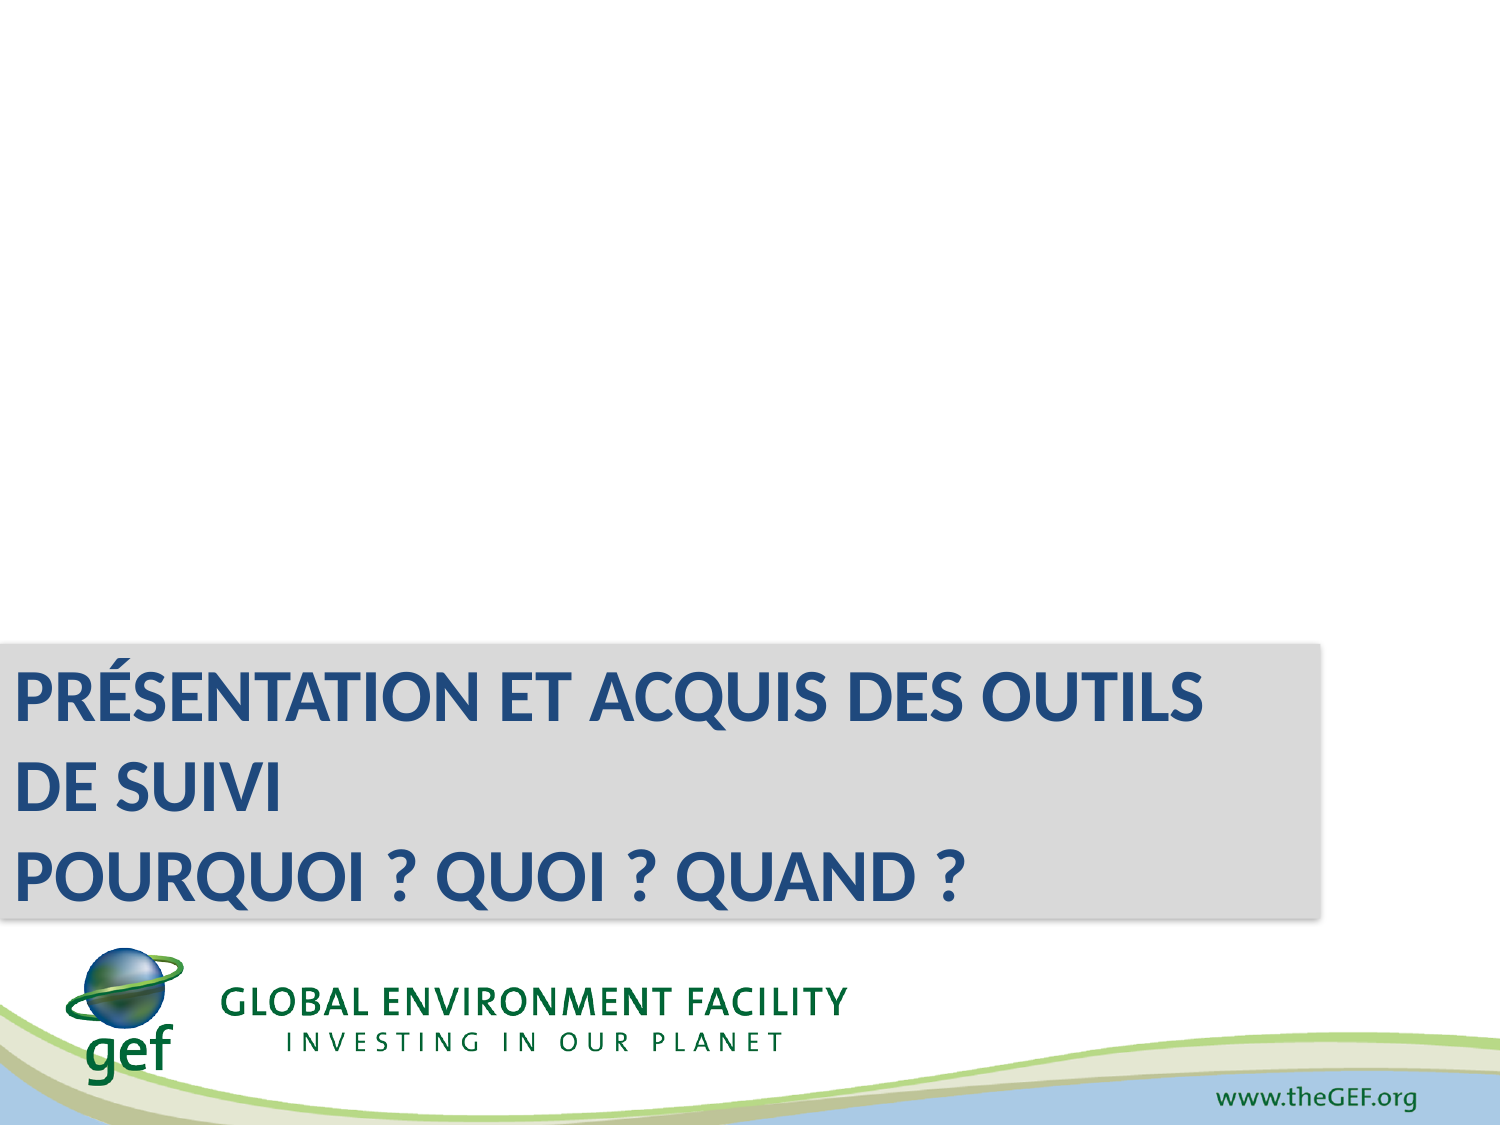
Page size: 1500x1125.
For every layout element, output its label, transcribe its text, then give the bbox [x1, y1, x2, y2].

text_box Présentation et acquis des outils de suivi Pourquoi ? Quoi ? Quand ? [0, 643, 1321, 919]
picture [0, 920, 1500, 1125]
